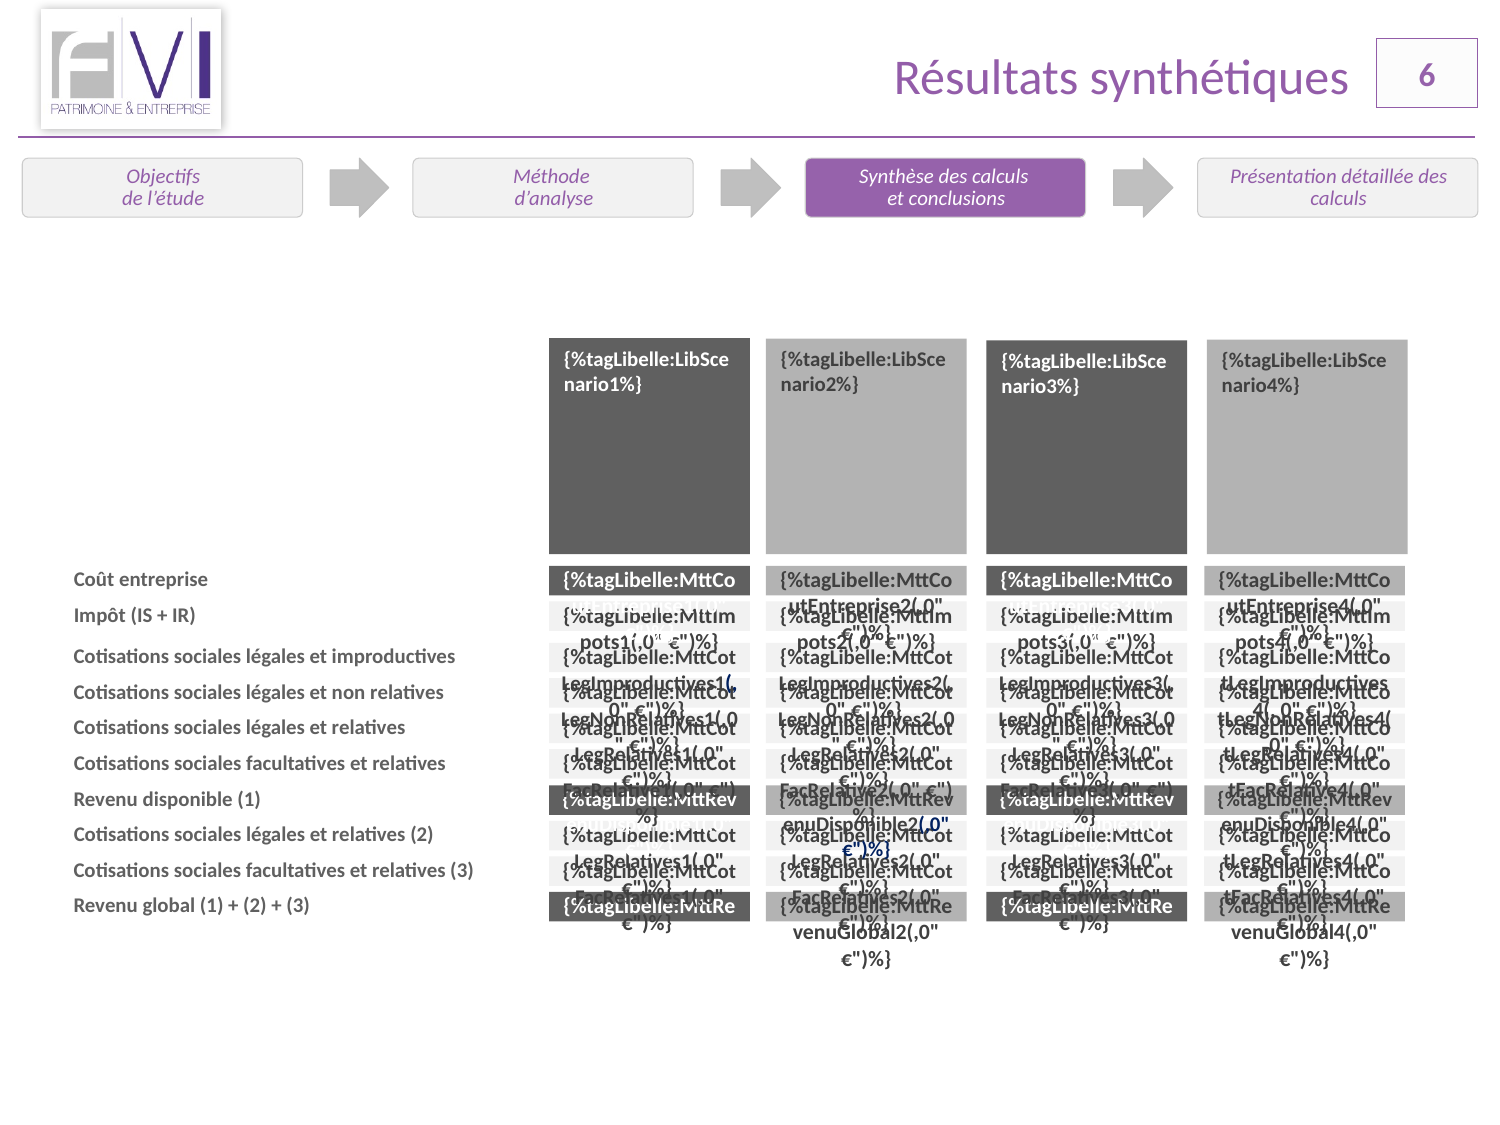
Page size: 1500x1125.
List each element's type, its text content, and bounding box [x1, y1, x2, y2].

text_box Cotisations sociales facultatives et relatives (3) [58, 856, 497, 897]
text_box {%tagLibelle:MttCotFacRelative1(,0" €")%} [549, 749, 750, 779]
title Résultats synthétiques [242, 19, 1365, 130]
text_box Revenu disponible (1) [58, 785, 280, 820]
text_box {%tagLibelle:MttCotLegRelatives3(,0" €")%} [986, 820, 1188, 851]
text_box {%tagLibelle:MttCotLegRelatives2(,0" €")%} [765, 820, 967, 851]
text_box Cotisations sociales légales et non relatives [58, 678, 466, 704]
picture [41, 9, 221, 130]
text_box {%tagLibelle:MttRevenuGlobal3(,0" €")%} [986, 891, 1188, 922]
text_box Cotisations sociales légales et improductives [58, 642, 477, 668]
text_box {%tagLibelle:MttCotLegImproductives4(, 0" €")%} [1204, 642, 1405, 673]
text_box Coût entreprise [58, 565, 225, 590]
text_box {%tagLibelle:LibScenario3%} [986, 340, 1188, 555]
text_box {%tagLibelle:MttCotFacRelative3(,0" €")%} [986, 749, 1188, 779]
text_box {%tagLibelle:MttCotLegNonRelatives4(,0" €")%} [1204, 678, 1405, 708]
text_box Cotisations sociales légales et relatives [58, 713, 427, 739]
text_box {%tagLibelle:MttCoutEntreprise3(,0" €")%} [986, 565, 1188, 596]
text_box {%tagLibelle:MttCotLegNonRelatives2(,0" €")%} [765, 678, 967, 708]
text_box {%tagLibelle:MttCotLegRelatives4(,0" €")%} [1204, 713, 1405, 744]
text_box {%tagLibelle:MttCotFacRelatives2(,0" €")%} [765, 856, 967, 886]
text_box {%tagLibelle:MttCotLegRelatives4(,0" €")%} [1204, 820, 1405, 851]
text_box {%tagLibelle:LibScenario1%} [549, 338, 750, 555]
text_box {%tagLibelle:MttCotFacRelative4(,0" €")%} [1204, 749, 1405, 779]
text_box {%tagLibelle:MttRevenuGlobal2(,0" €")%} [765, 891, 967, 922]
text_box Cotisations sociales légales et relatives (2) [58, 820, 456, 856]
text_box {%tagLibelle:MttRevenuGlobal4(,0" €")%} [1204, 891, 1405, 922]
text_box {%tagLibelle:MttCotFacRelatives3(,0" €")%} [986, 856, 1188, 886]
text_box {%tagLibelle:MttRevenuDisponible1(,0" €")%} [549, 785, 750, 815]
text_box {%tagLibelle:MttImpots3(,0" €")%} [986, 601, 1188, 631]
text_box {%tagLibelle:MttCotLegNonRelatives3(,0" €")%} [986, 678, 1188, 708]
text_box {%tagLibelle:LibScenario4%} [1206, 339, 1408, 555]
text_box {%tagLibelle:MttCotLegRelatives2(,0" €")%} [765, 713, 967, 744]
text_box {%tagLibelle:MttCotLegRelatives1(,0" €")%} [549, 713, 750, 744]
text_box {%tagLibelle:MttImpots2(,0" €")%} [765, 601, 967, 631]
text_box {%tagLibelle:MttCotLegRelatives1(,0" €")%} [549, 820, 750, 851]
text_box {%tagLibelle:MttCotLegImproductives3(, 0" €")%} [986, 642, 1188, 673]
text_box {%tagLibelle:MttRevenuDisponible4(,0" €")%} [1204, 785, 1405, 815]
text_box {%tagLibelle:MttCoutEntreprise2(,0" €")%} [765, 565, 967, 596]
text_box {%tagLibelle:MttCotLegImproductives1(, 0" €")%} [549, 642, 750, 673]
text_box Impôt (IS + IR) [58, 601, 213, 627]
text_box {%tagLibelle:MttCoutEntreprise4(,0" €")%} [1204, 565, 1405, 596]
text_box {%tagLibelle:MttCoutEntreprise1(,0" €")%} [549, 565, 750, 596]
text_box {%tagLibelle:MttImpots1(,0" €")%} [549, 601, 750, 631]
text_box {%tagLibelle:MttRevenuGlobal1(,0" €")%} [549, 891, 750, 922]
text_box {%tagLibelle:MttRevenuDisponible3(,0" €")%} [986, 785, 1188, 815]
text_box {%tagLibelle:LibScenario2%} [765, 338, 967, 555]
text_box Cotisations sociales facultatives et relatives [58, 749, 468, 775]
text_box {%tagLibelle:MttImpots4(,0" €")%} [1204, 601, 1405, 631]
text_box Revenu global (1) + (2) + (3) [58, 891, 330, 933]
text_box {%tagLibelle:MttCotFacRelative2(,0" €")%} [765, 749, 967, 779]
text_box {%tagLibelle:MttCotLegNonRelatives1(,0" €")%} [549, 678, 750, 708]
text_box {%tagLibelle:MttCotFacRelatives1(,0" €")%} [549, 856, 750, 886]
text_box {%tagLibelle:MttCotLegImproductives2(, 0" €")%} [765, 642, 967, 673]
text_box {%tagLibelle:MttCotLegRelatives3(,0" €")%} [986, 713, 1188, 744]
text_box {%tagLibelle:MttCotFacRelatives4(,0" €")%} [1204, 856, 1405, 886]
text_box {%tagLibelle:MttRevenuDisponible2(,0" €")%} [765, 785, 967, 815]
